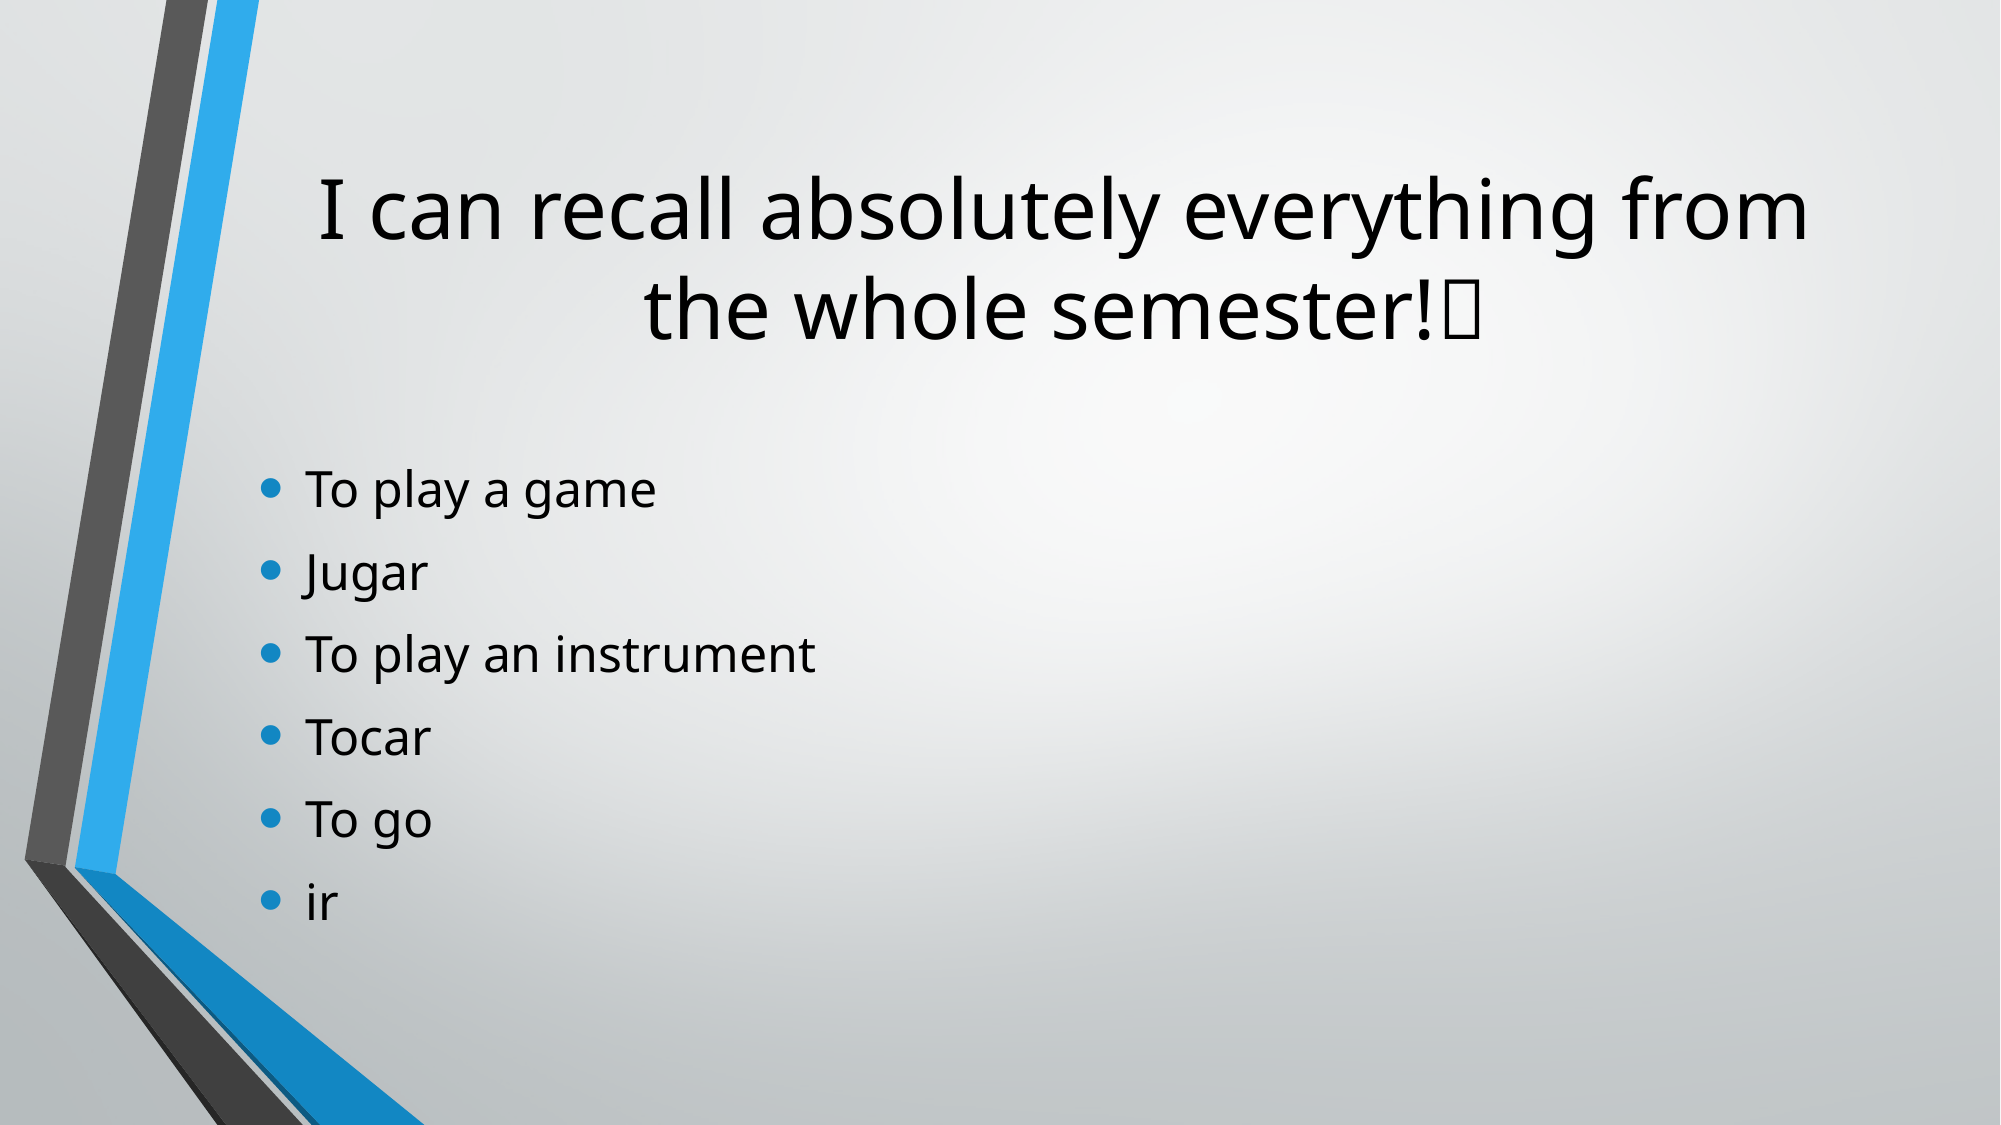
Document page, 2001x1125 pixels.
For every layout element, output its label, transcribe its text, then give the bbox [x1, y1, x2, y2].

list To play a game Jugar To play an instrument Tocar To go ir [243, 437, 1887, 950]
title I can recall absolutely everything from the whole semester! [243, 112, 1887, 400]
